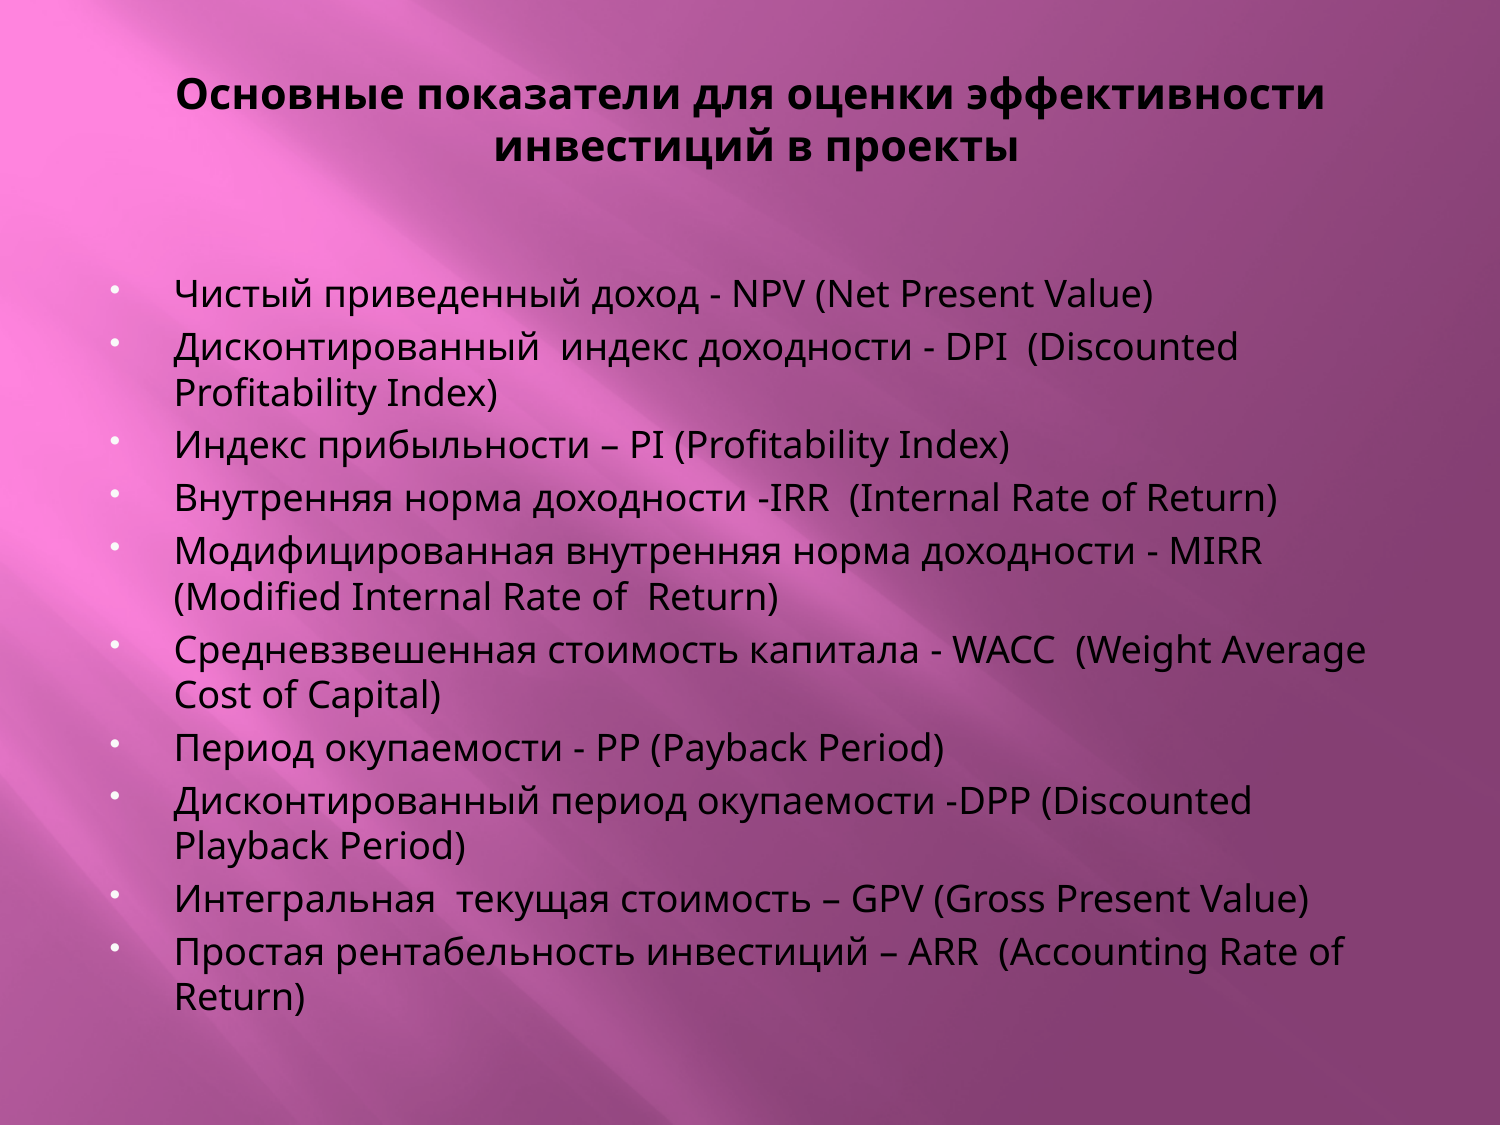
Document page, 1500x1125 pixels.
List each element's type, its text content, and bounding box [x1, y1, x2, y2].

list Чистый приведенный доход - NPV (Net Present Value) Дисконтированный индекс доходности - DPI (Discounted Profitability Index) Индекс прибыльности – PI (Profitability Index) Внутренняя норма доходности -IRR (Internal Rate of Return) Модифицированная внутренняя норма доходности - MIRR (Modified Internal Rate of Return) Средневзвешенная стоимость капитала - WACC (Weight Average Cost of Capital) Период окупаемости - PP (Payback Period) Дисконтированный период окупаемости -DPP (Discounted Playback Period) Интегральная текущая стоимость – GPV (Gross Present Value) Простая рентабельность инвестиций – ARR (Accounting Rate of Return) [74, 262, 1426, 1036]
title Основные показатели для оценки эффективности инвестиций в проекты [82, 58, 1432, 247]
